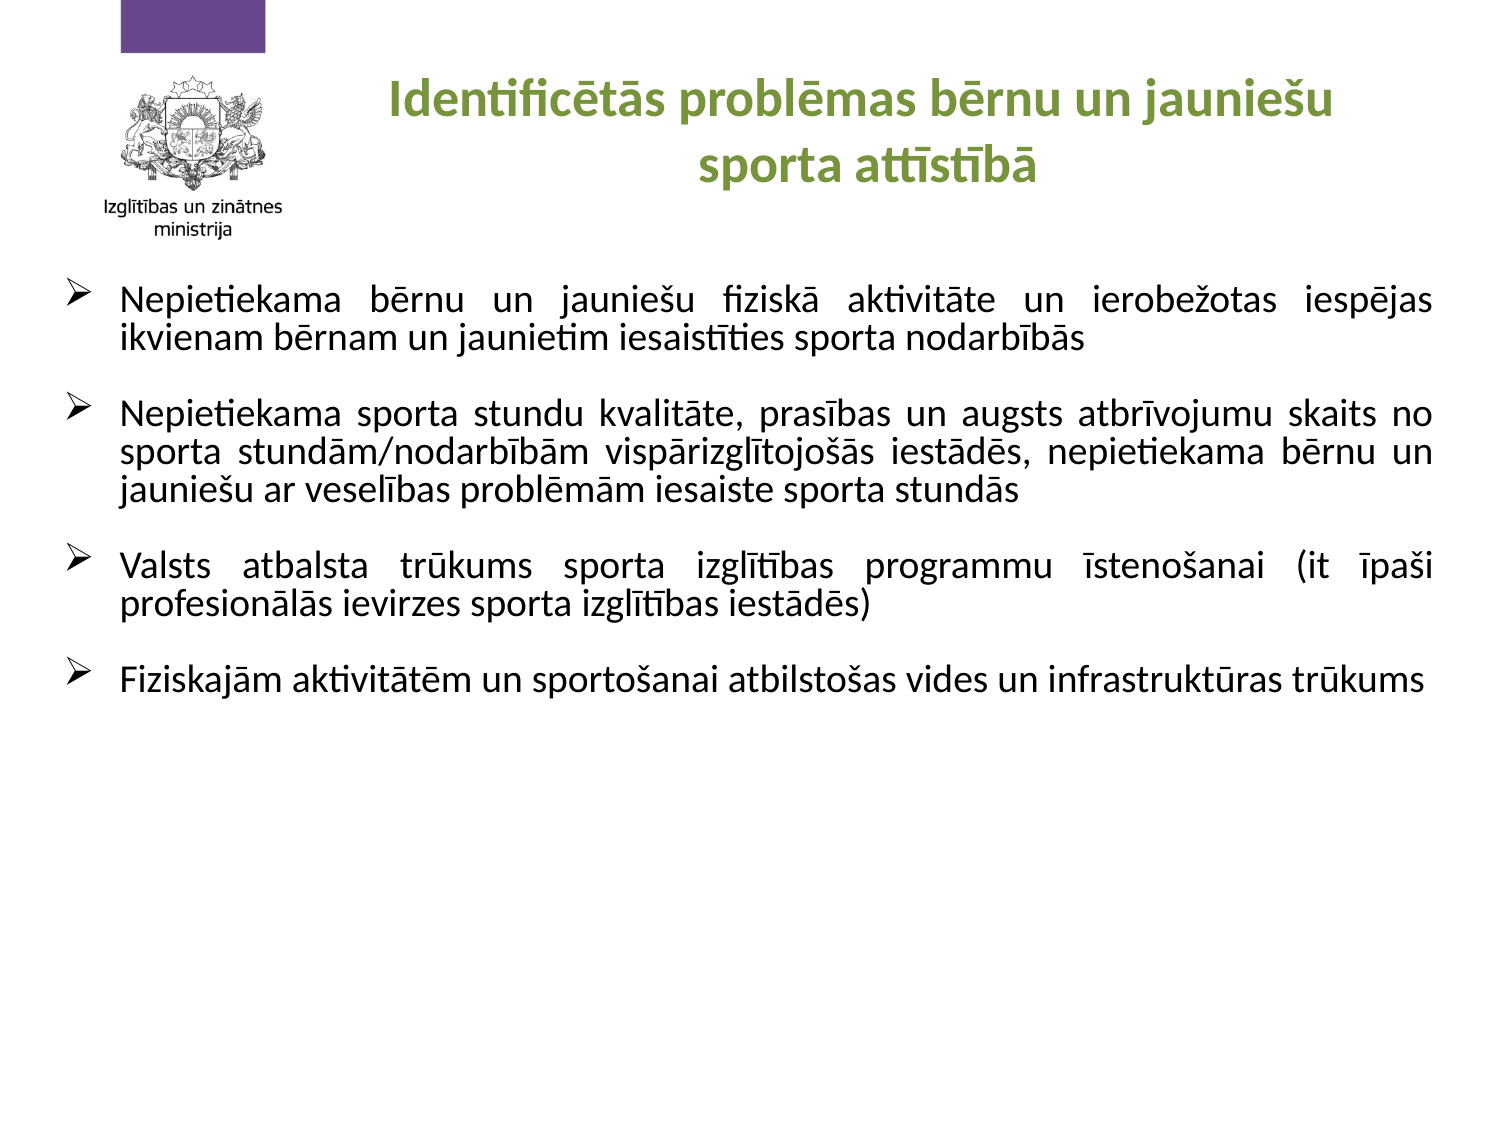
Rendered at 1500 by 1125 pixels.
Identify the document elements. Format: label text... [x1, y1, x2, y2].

text_box Nepietiekama bērnu un jauniešu fiziskā aktivitāte un ierobežotas iespējas ikvienam bērnam un jaunietim iesaistīties sporta nodarbībās Nepietiekama sporta stundu kvalitāte, prasības un augsts atbrīvojumu skaits no sporta stundām/nodarbībām vispārizglītojošās iestādēs, nepietiekama bērnu un jauniešu ar veselības problēmām iesaiste sporta stundās Valsts atbalsta trūkums sporta izglītības programmu īstenošanai (it īpaši profesionālās ievirzes sporta izglītības iestādēs) Fiziskajām aktivitātēm un sportošanai atbilstošas vides un infrastruktūras trūkums [48, 275, 1450, 708]
picture [48, 0, 338, 322]
text_box Identificētās problēmas bērnu un jauniešu sporta attīstībā [341, 33, 1500, 222]
